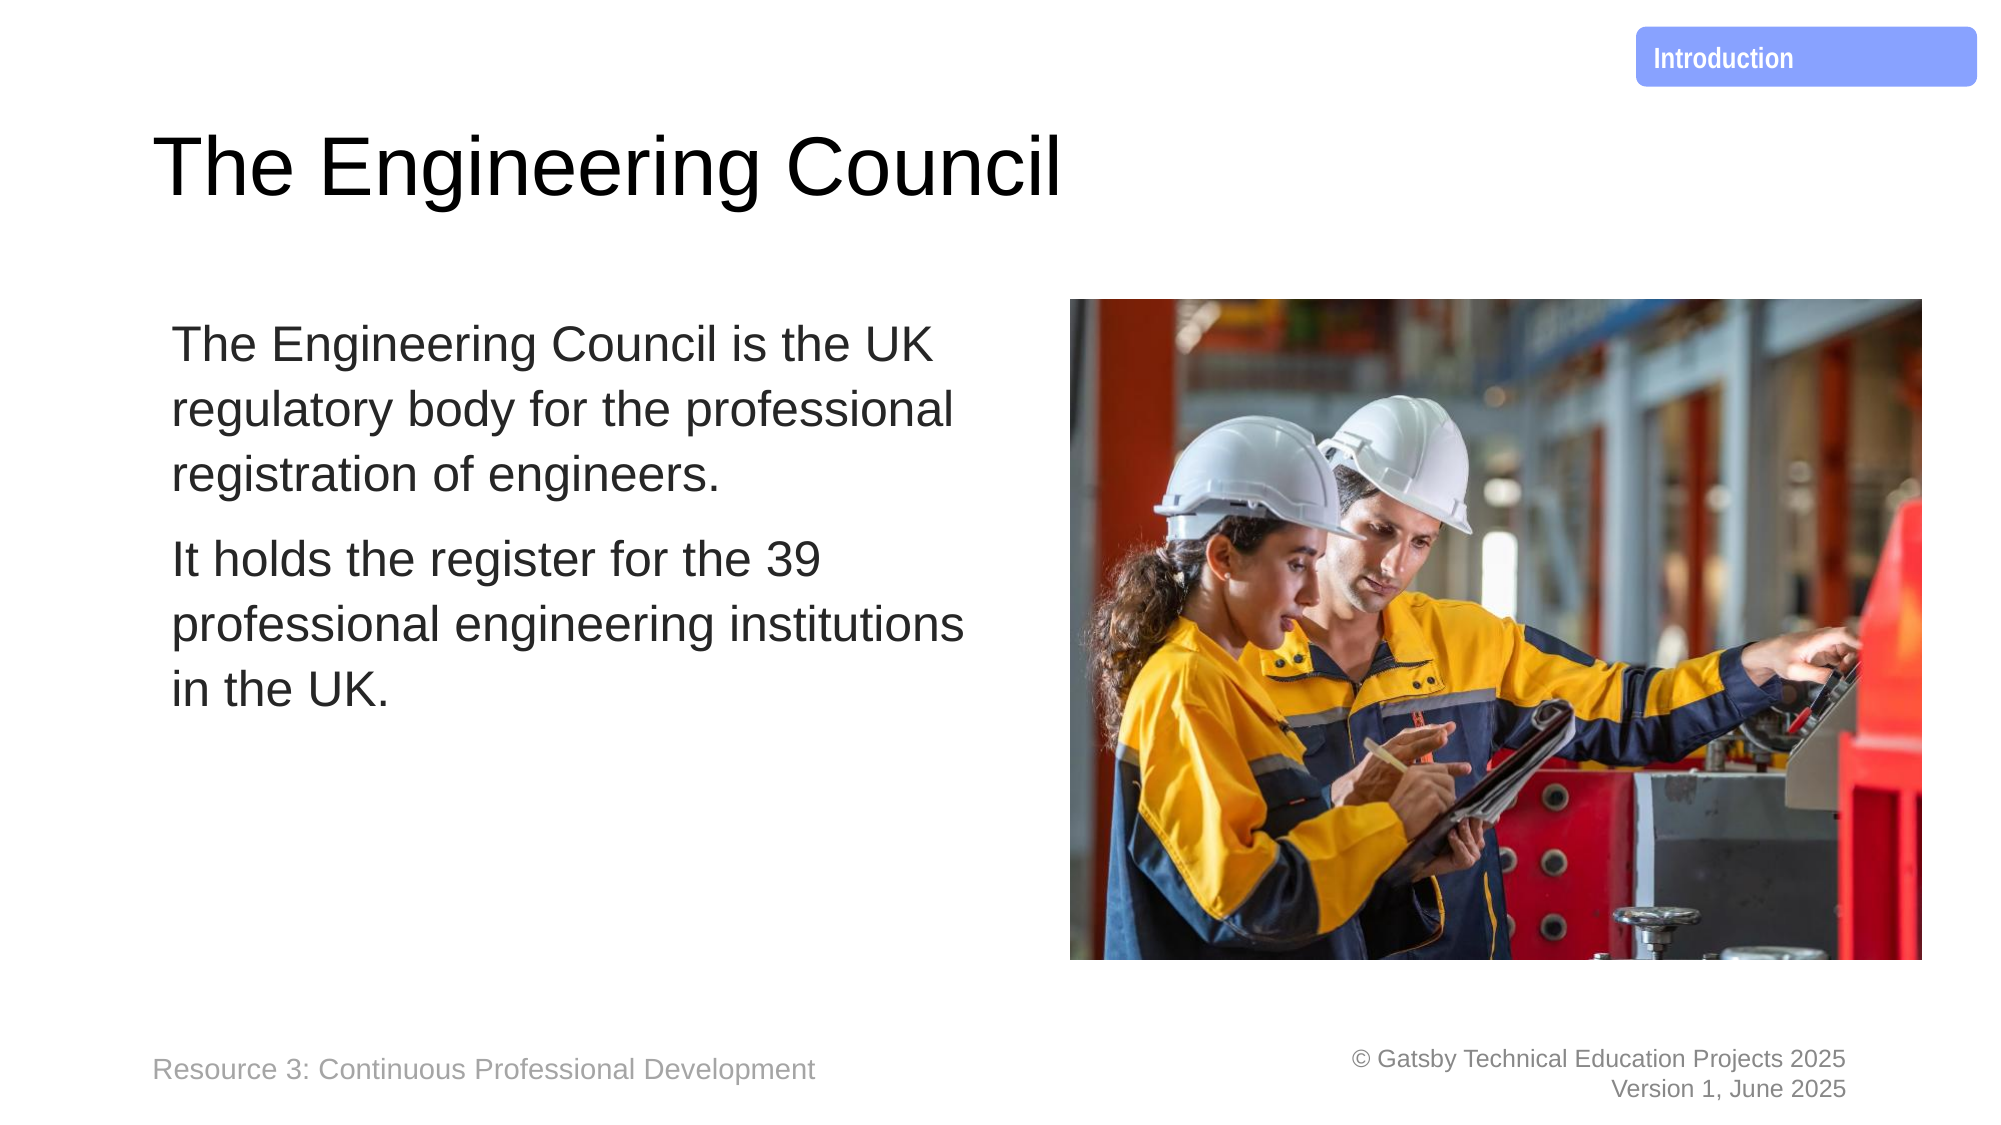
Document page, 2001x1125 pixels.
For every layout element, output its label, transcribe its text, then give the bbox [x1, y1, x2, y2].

picture [1069, 299, 1922, 960]
title The Engineering Council [137, 59, 1863, 278]
text_box Introduction [1636, 26, 1978, 87]
list The Engineering Council is the UK regulatory body for the professional registration of engineers. It holds the register for the 39 professional engineering institutions in the UK. [137, 299, 989, 1014]
